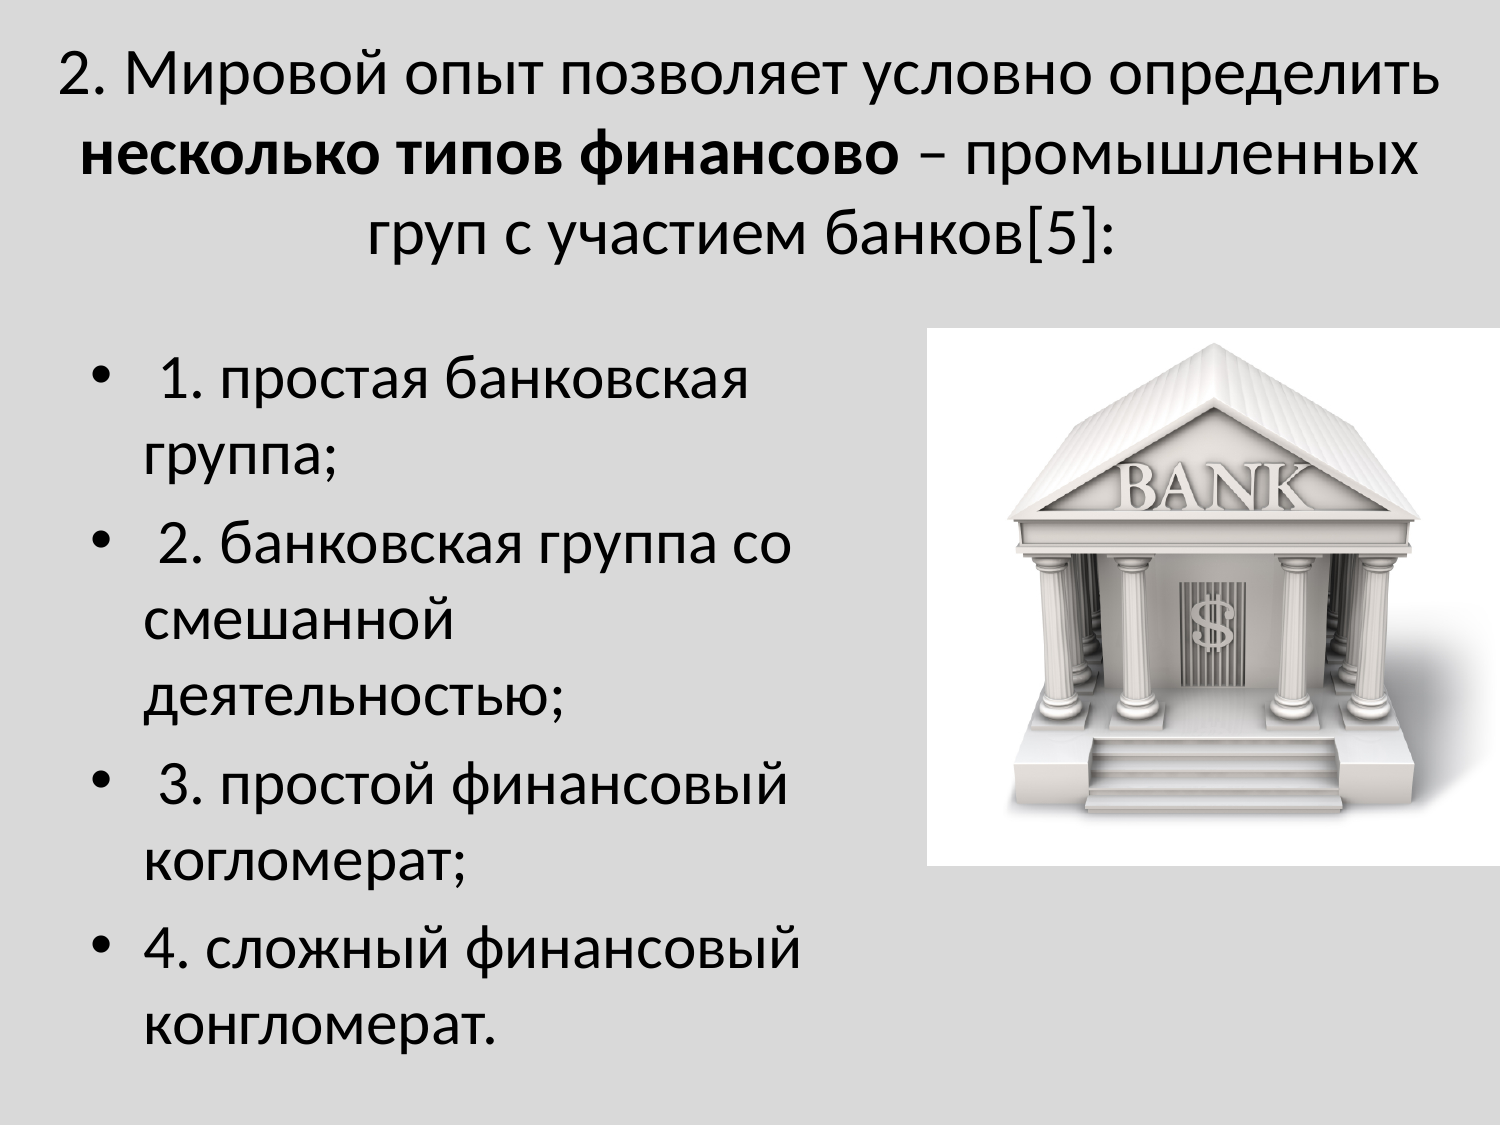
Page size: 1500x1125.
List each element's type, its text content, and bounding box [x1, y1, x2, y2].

picture [927, 327, 1500, 866]
title 2. Мировой опыт позволяет условно определить несколько типов финансово – промышленных груп с участием банков[5]: [0, 0, 1500, 376]
list 1. простая банковская группа; 2. банковская группа со смешанной деятельностью; 3. простой финансовый когломерат; 4. сложный финансовый конгломерат. [74, 327, 903, 1067]
